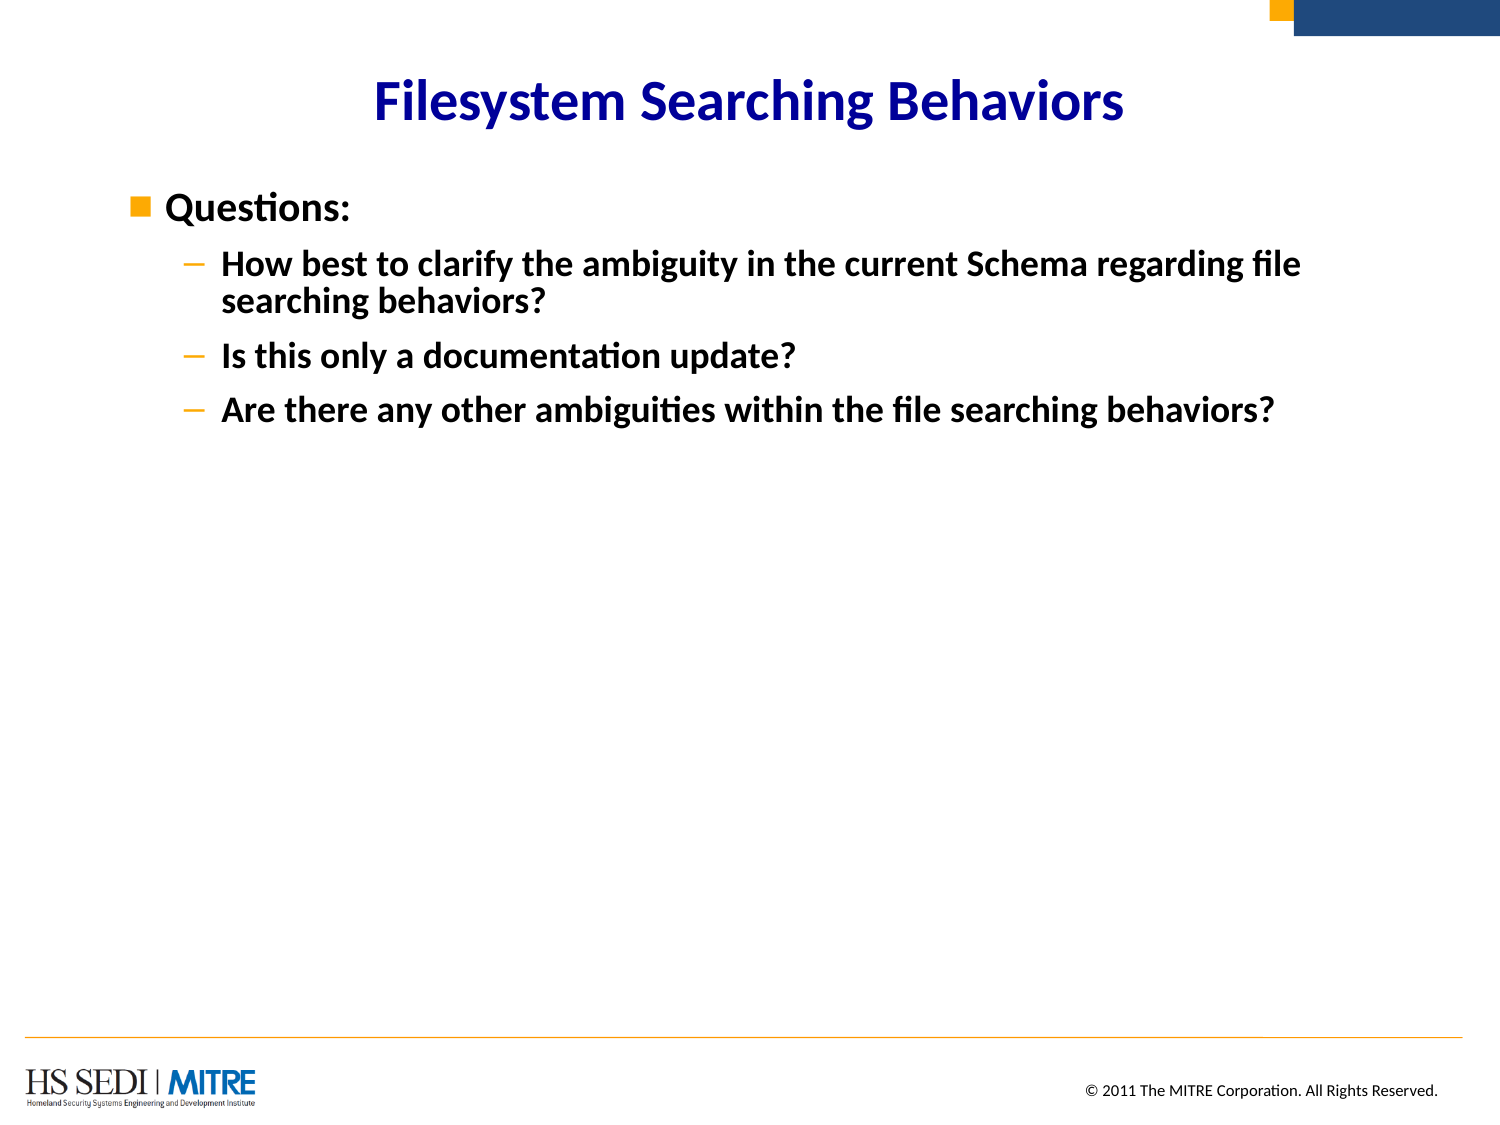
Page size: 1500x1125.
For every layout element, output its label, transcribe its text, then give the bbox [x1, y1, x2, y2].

picture [20, 1058, 271, 1122]
title Filesystem Searching Behaviors [43, 62, 1457, 151]
list Questions: How best to clarify the ambiguity in the current Schema regarding file searching behaviors? Is this only a documentation update? Are there any other ambiguities within the file searching behaviors? [112, 180, 1387, 1024]
